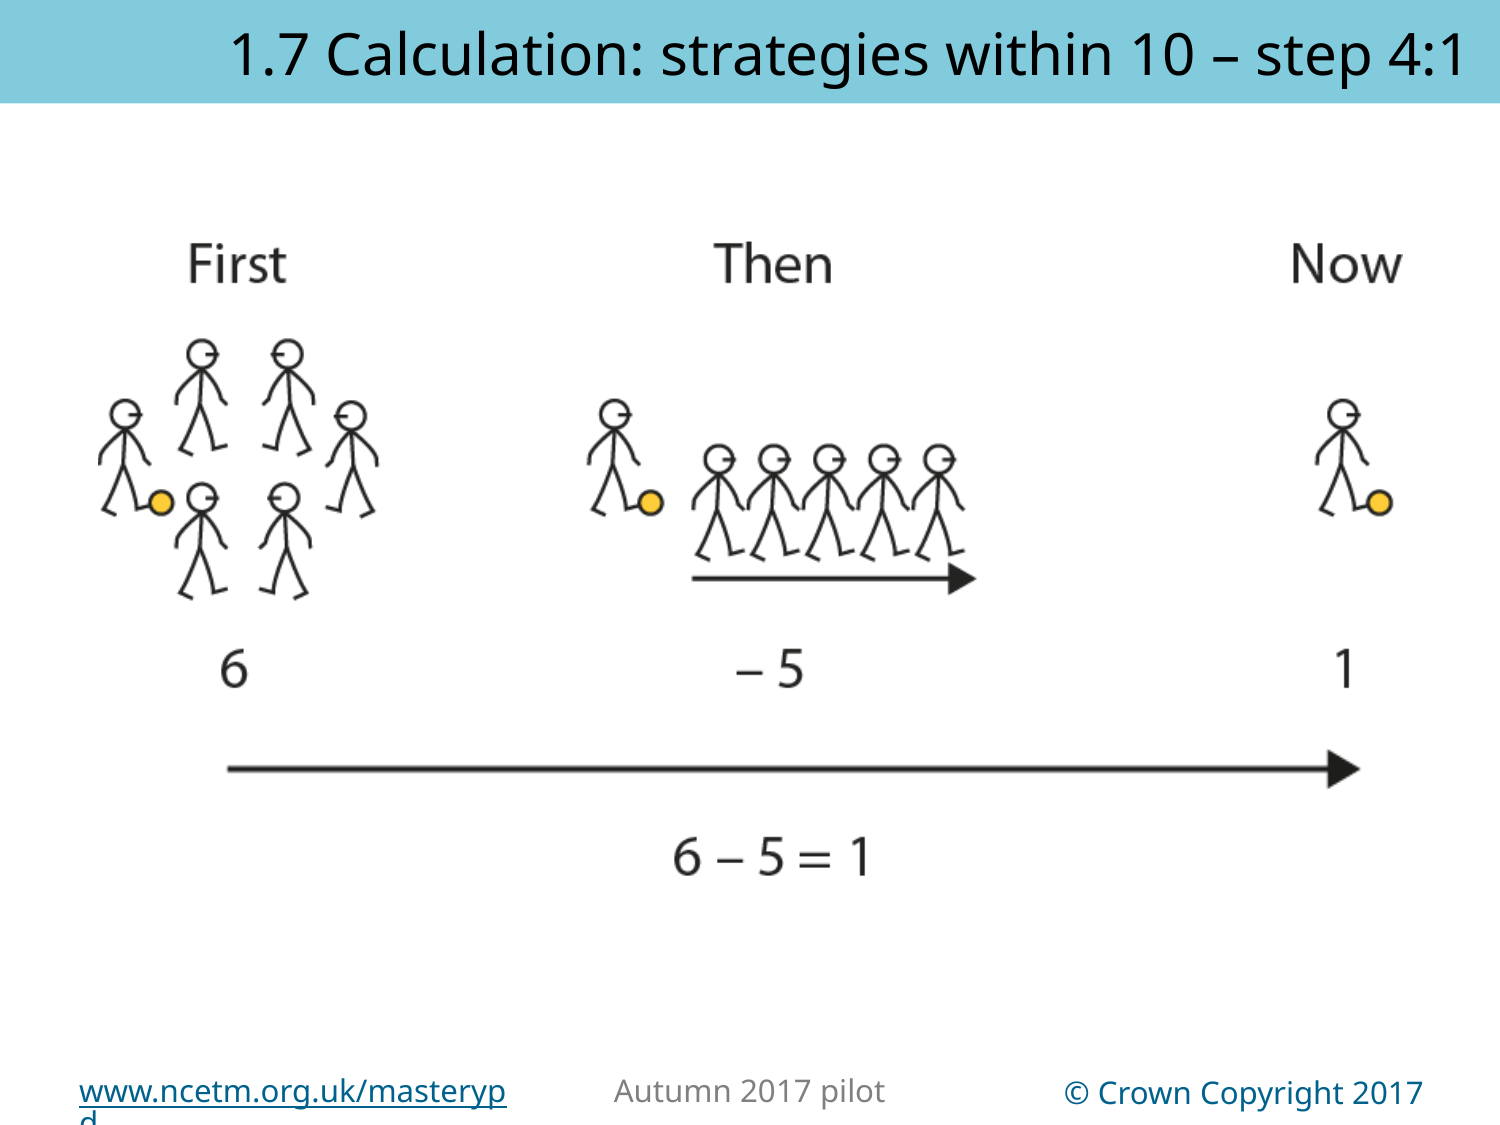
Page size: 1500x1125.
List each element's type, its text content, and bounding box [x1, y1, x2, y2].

picture [643, 810, 892, 894]
list 1.7 Calculation: strategies within 10 – step 4:1 [0, 0, 1500, 104]
picture [98, 233, 396, 693]
picture [1257, 233, 1424, 693]
picture [548, 233, 1011, 693]
picture [29, 734, 1500, 806]
